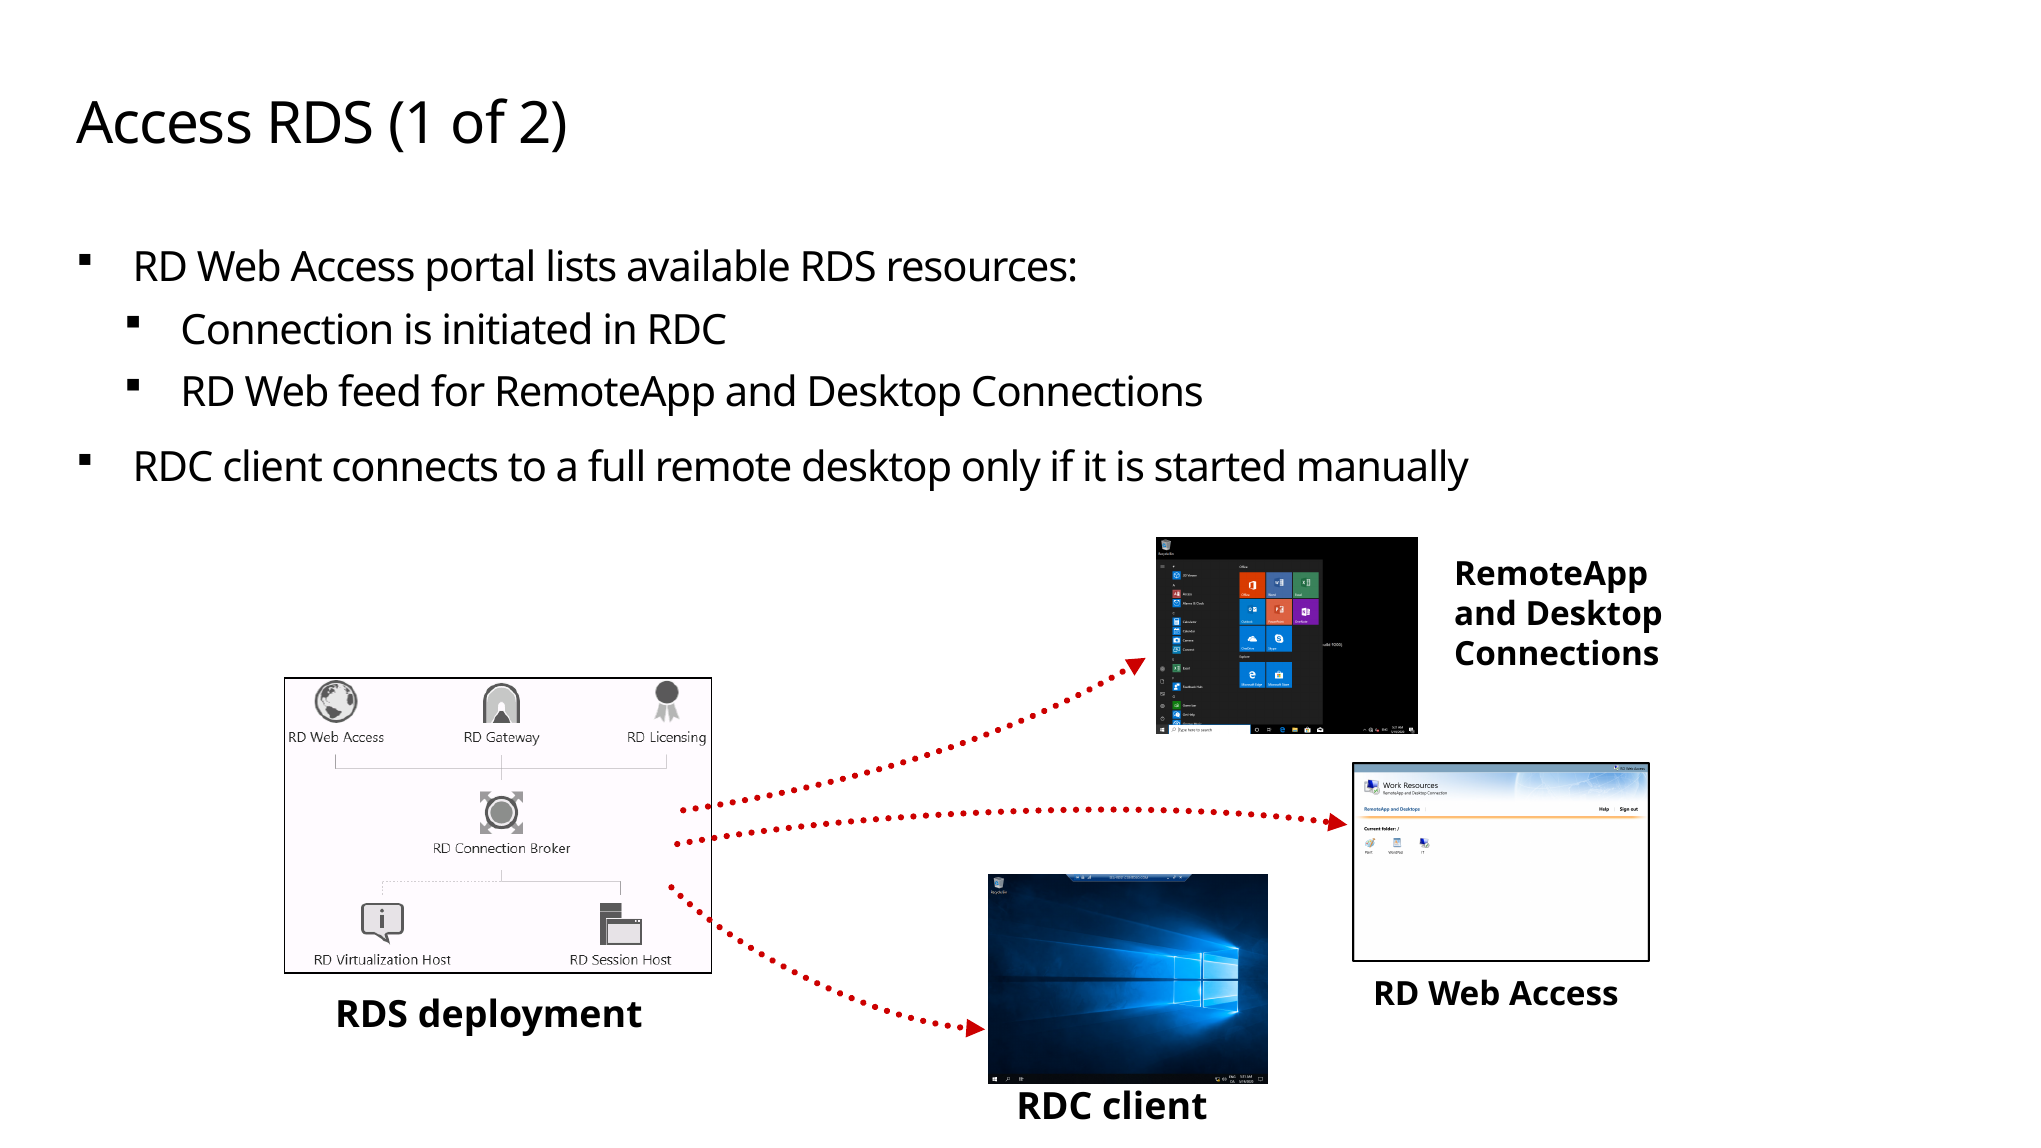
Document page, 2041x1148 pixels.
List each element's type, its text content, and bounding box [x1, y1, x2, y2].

title Access RDS (1 of 2) [76, 93, 1968, 161]
list RD Web Access portal lists available RDS resources: Connection is initiated in RDC RD Web feed for RemoteApp and Desktop Connections RDC client connects to a full remote desktop only if it is started manually [76, 240, 1968, 1074]
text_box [285, 537, 1679, 1136]
